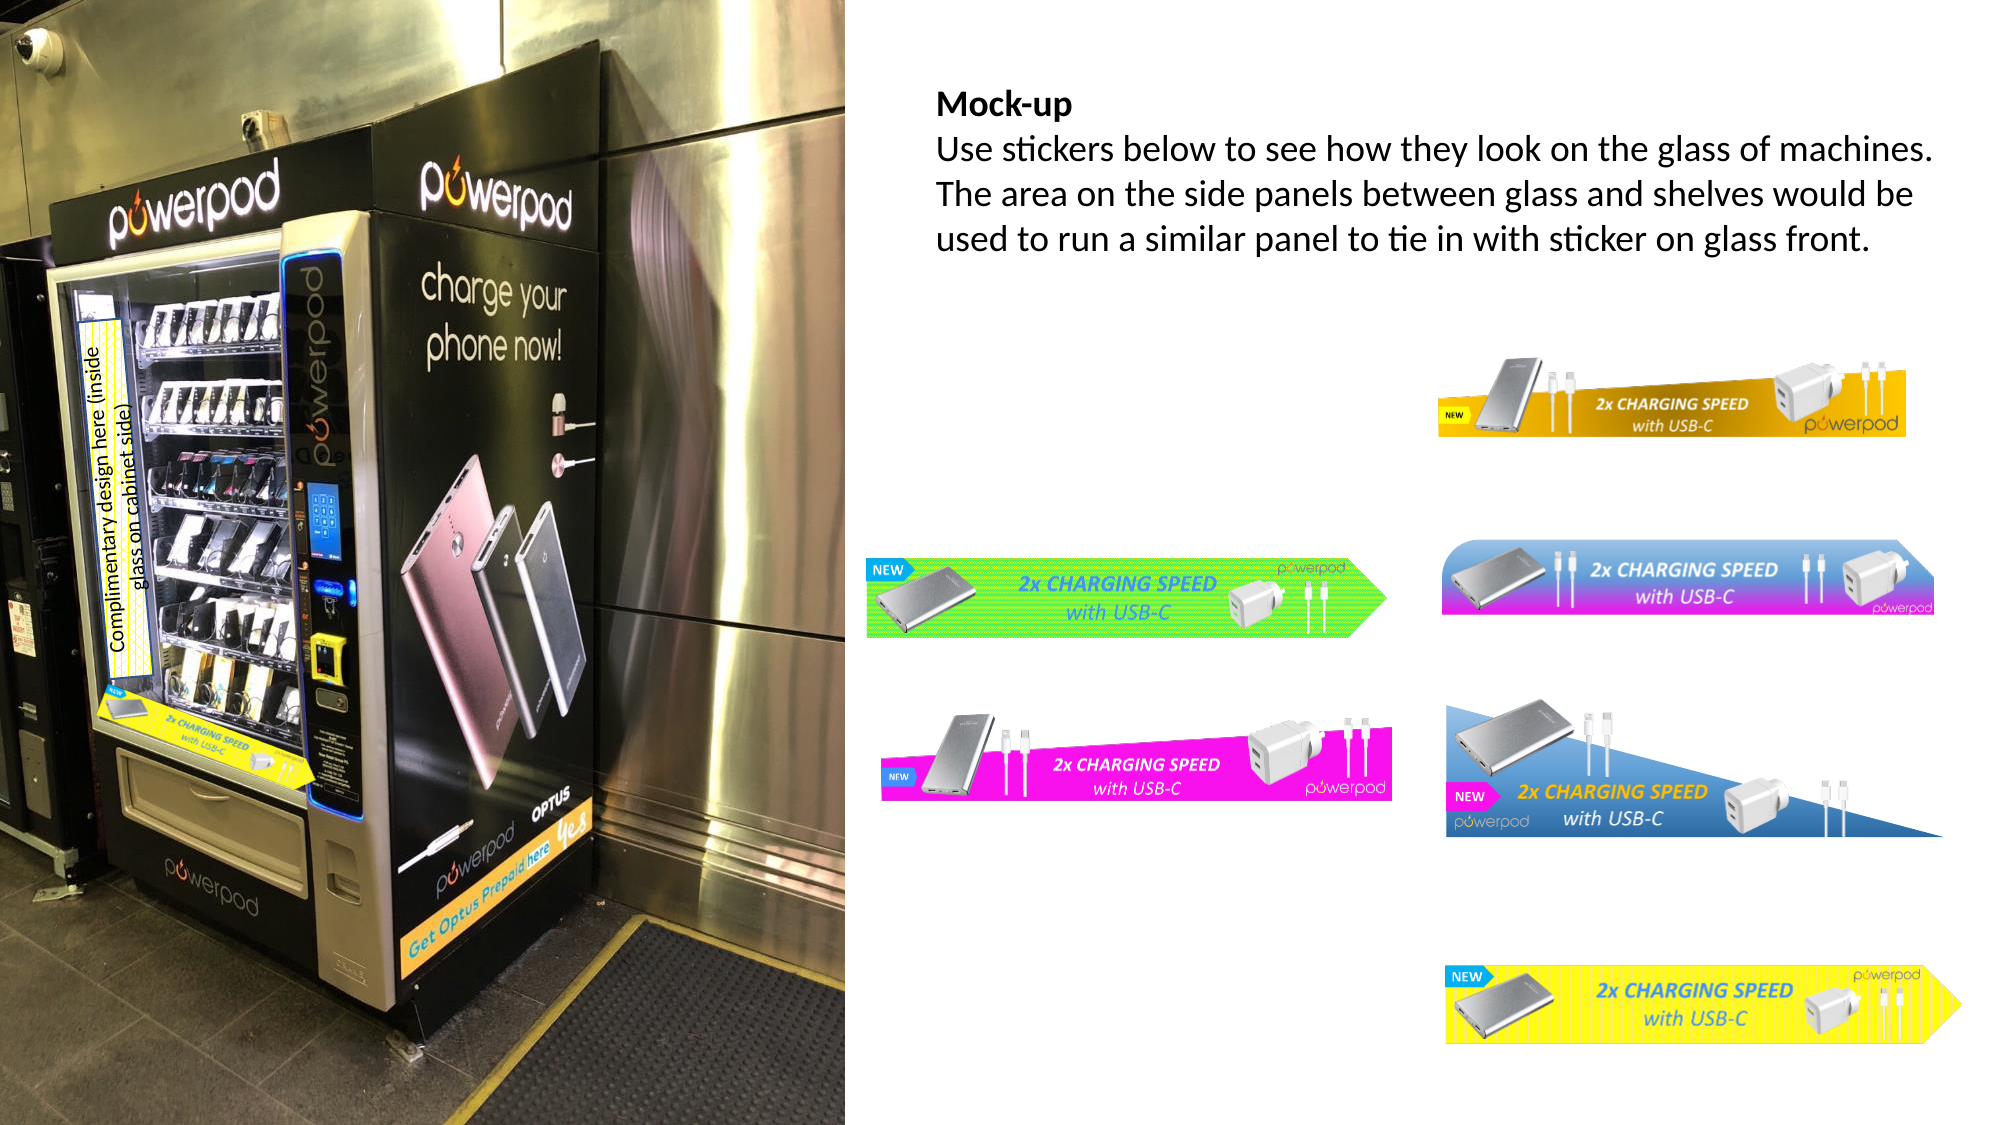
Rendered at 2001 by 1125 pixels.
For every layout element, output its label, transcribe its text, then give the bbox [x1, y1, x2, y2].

picture [1442, 956, 1962, 1054]
picture [862, 549, 1388, 648]
picture [1446, 679, 1945, 845]
text_box Mock-up Use stickers below to see how they look on the glass of machines. The area on the side panels between glass and shelves would be used to run a similar panel to tie in with sticker on glass front. [921, 71, 1962, 267]
picture [1442, 531, 1934, 624]
picture [881, 698, 1392, 814]
picture [1438, 343, 1906, 449]
picture [0, 0, 845, 1125]
